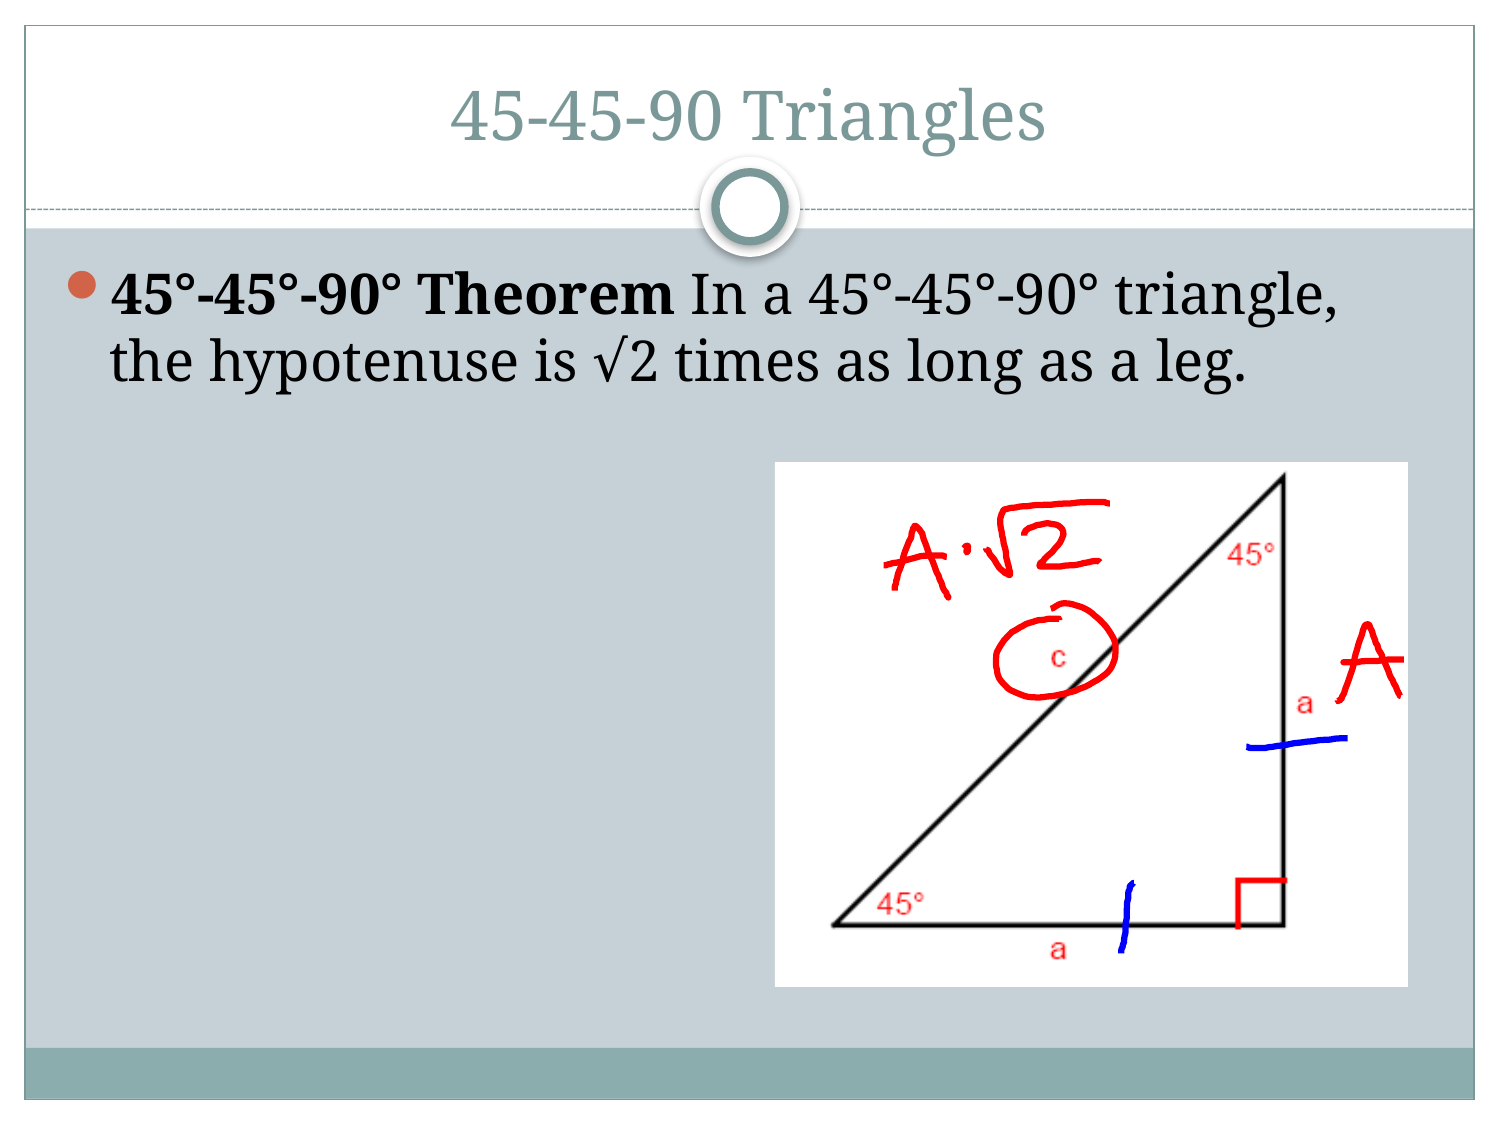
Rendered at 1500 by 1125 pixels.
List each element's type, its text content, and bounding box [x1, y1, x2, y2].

list 45°-45°-90° Theorem In a 45°-45°-90° triangle, the hypotenuse is √2 times as long as a leg. [49, 250, 1445, 1001]
picture [774, 462, 1409, 987]
title 45-45-90 Triangles [49, 37, 1450, 162]
